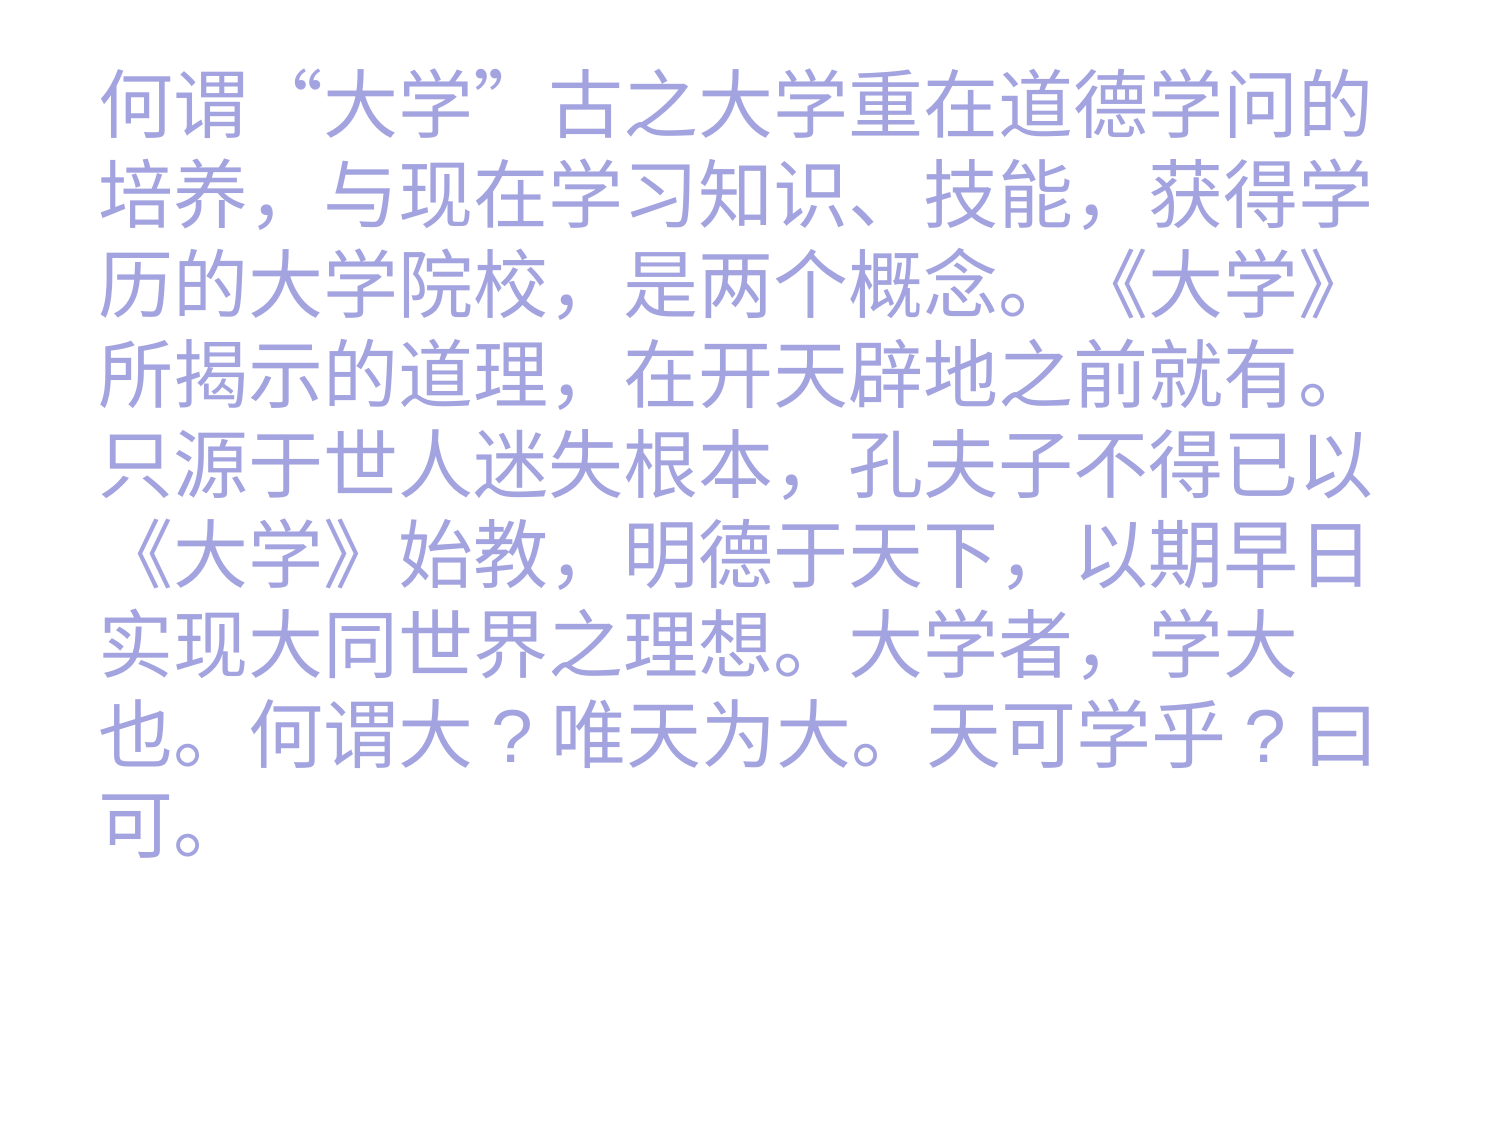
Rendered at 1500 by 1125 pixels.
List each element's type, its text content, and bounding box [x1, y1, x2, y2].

text_box 何谓“大学”古之大学重在道德学问的培养，与现在学习知识、技能，获得学历的大学院校，是两个概念。《大学》所揭示的道理，在开天辟地之前就有。只源于世人迷失根本，孔夫子不得已以《大学》始教，明德于天下，以期早日实现大同世界之理想。大学者，学大也。何谓大?唯天为大。天可学乎?曰可。 [83, 50, 1405, 965]
